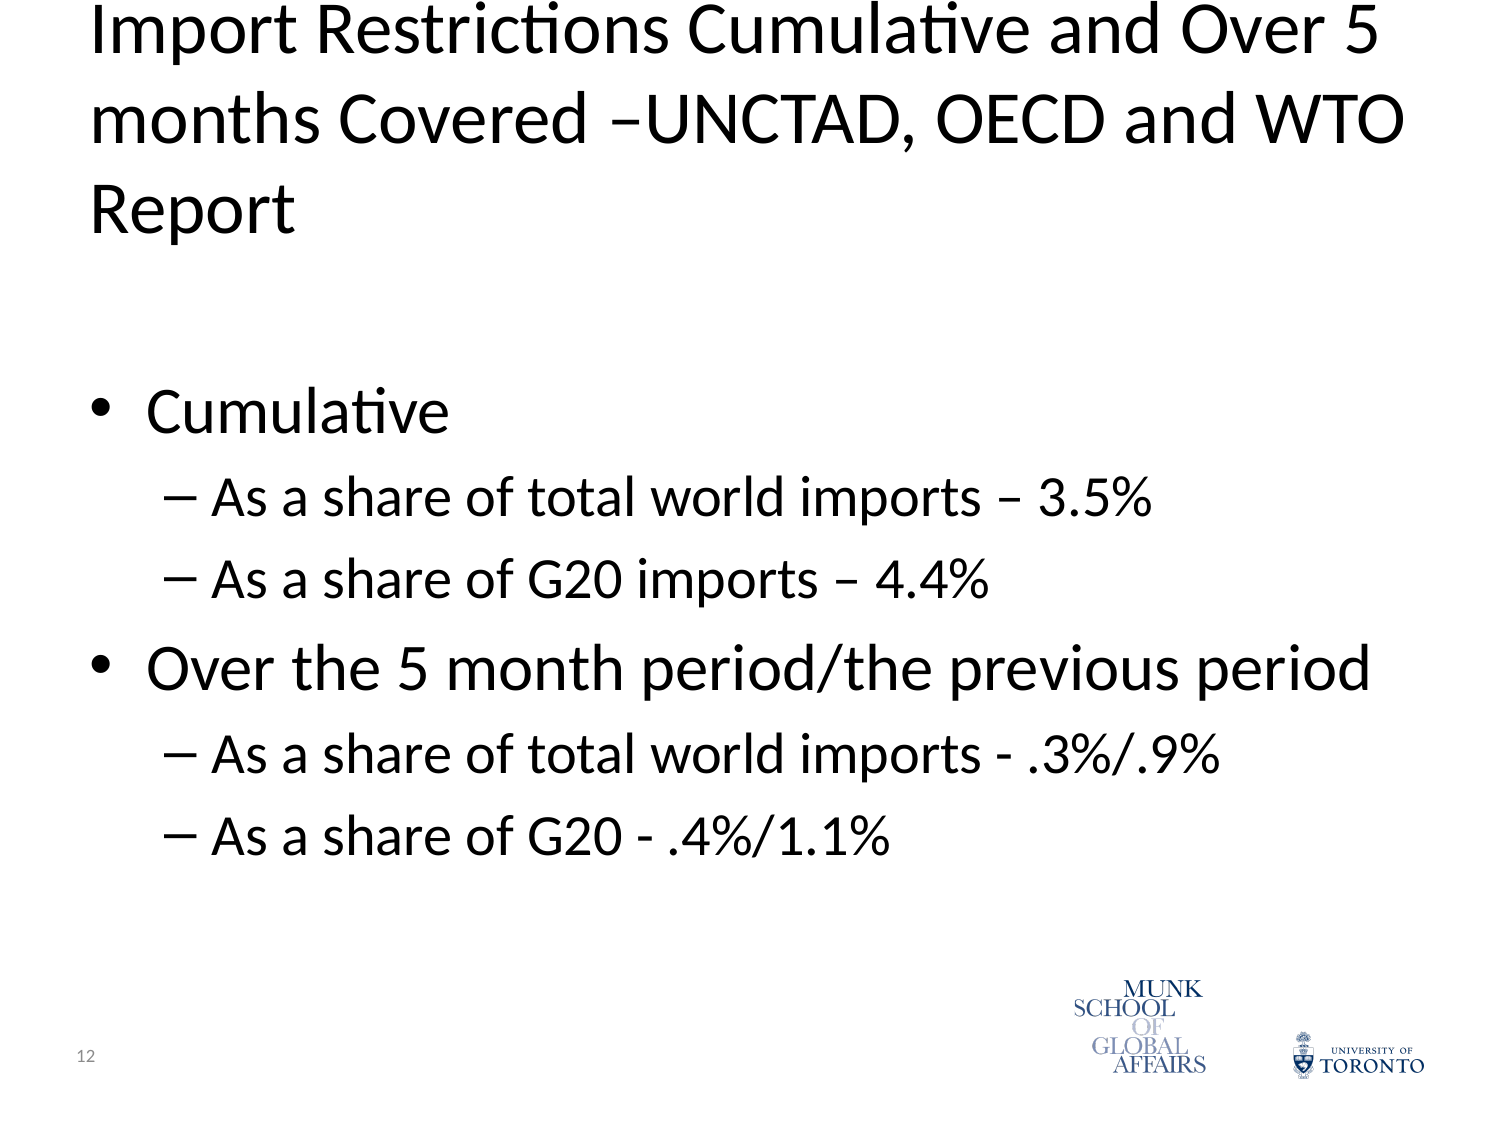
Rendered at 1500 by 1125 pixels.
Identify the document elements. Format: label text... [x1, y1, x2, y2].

list Cumulative As a share of total world imports – 3.5% As a share of G20 imports – 4.4% Over the 5 month period/the previous period As a share of total world imports - .3%/.9% As a share of G20 - .4%/1.1% [75, 359, 1425, 1036]
slide_number 11 [61, 1025, 412, 1086]
title Import Restrictions Cumulative and Over 5 months Covered –UNCTAD, OECD and WTO Report [75, 0, 1425, 233]
